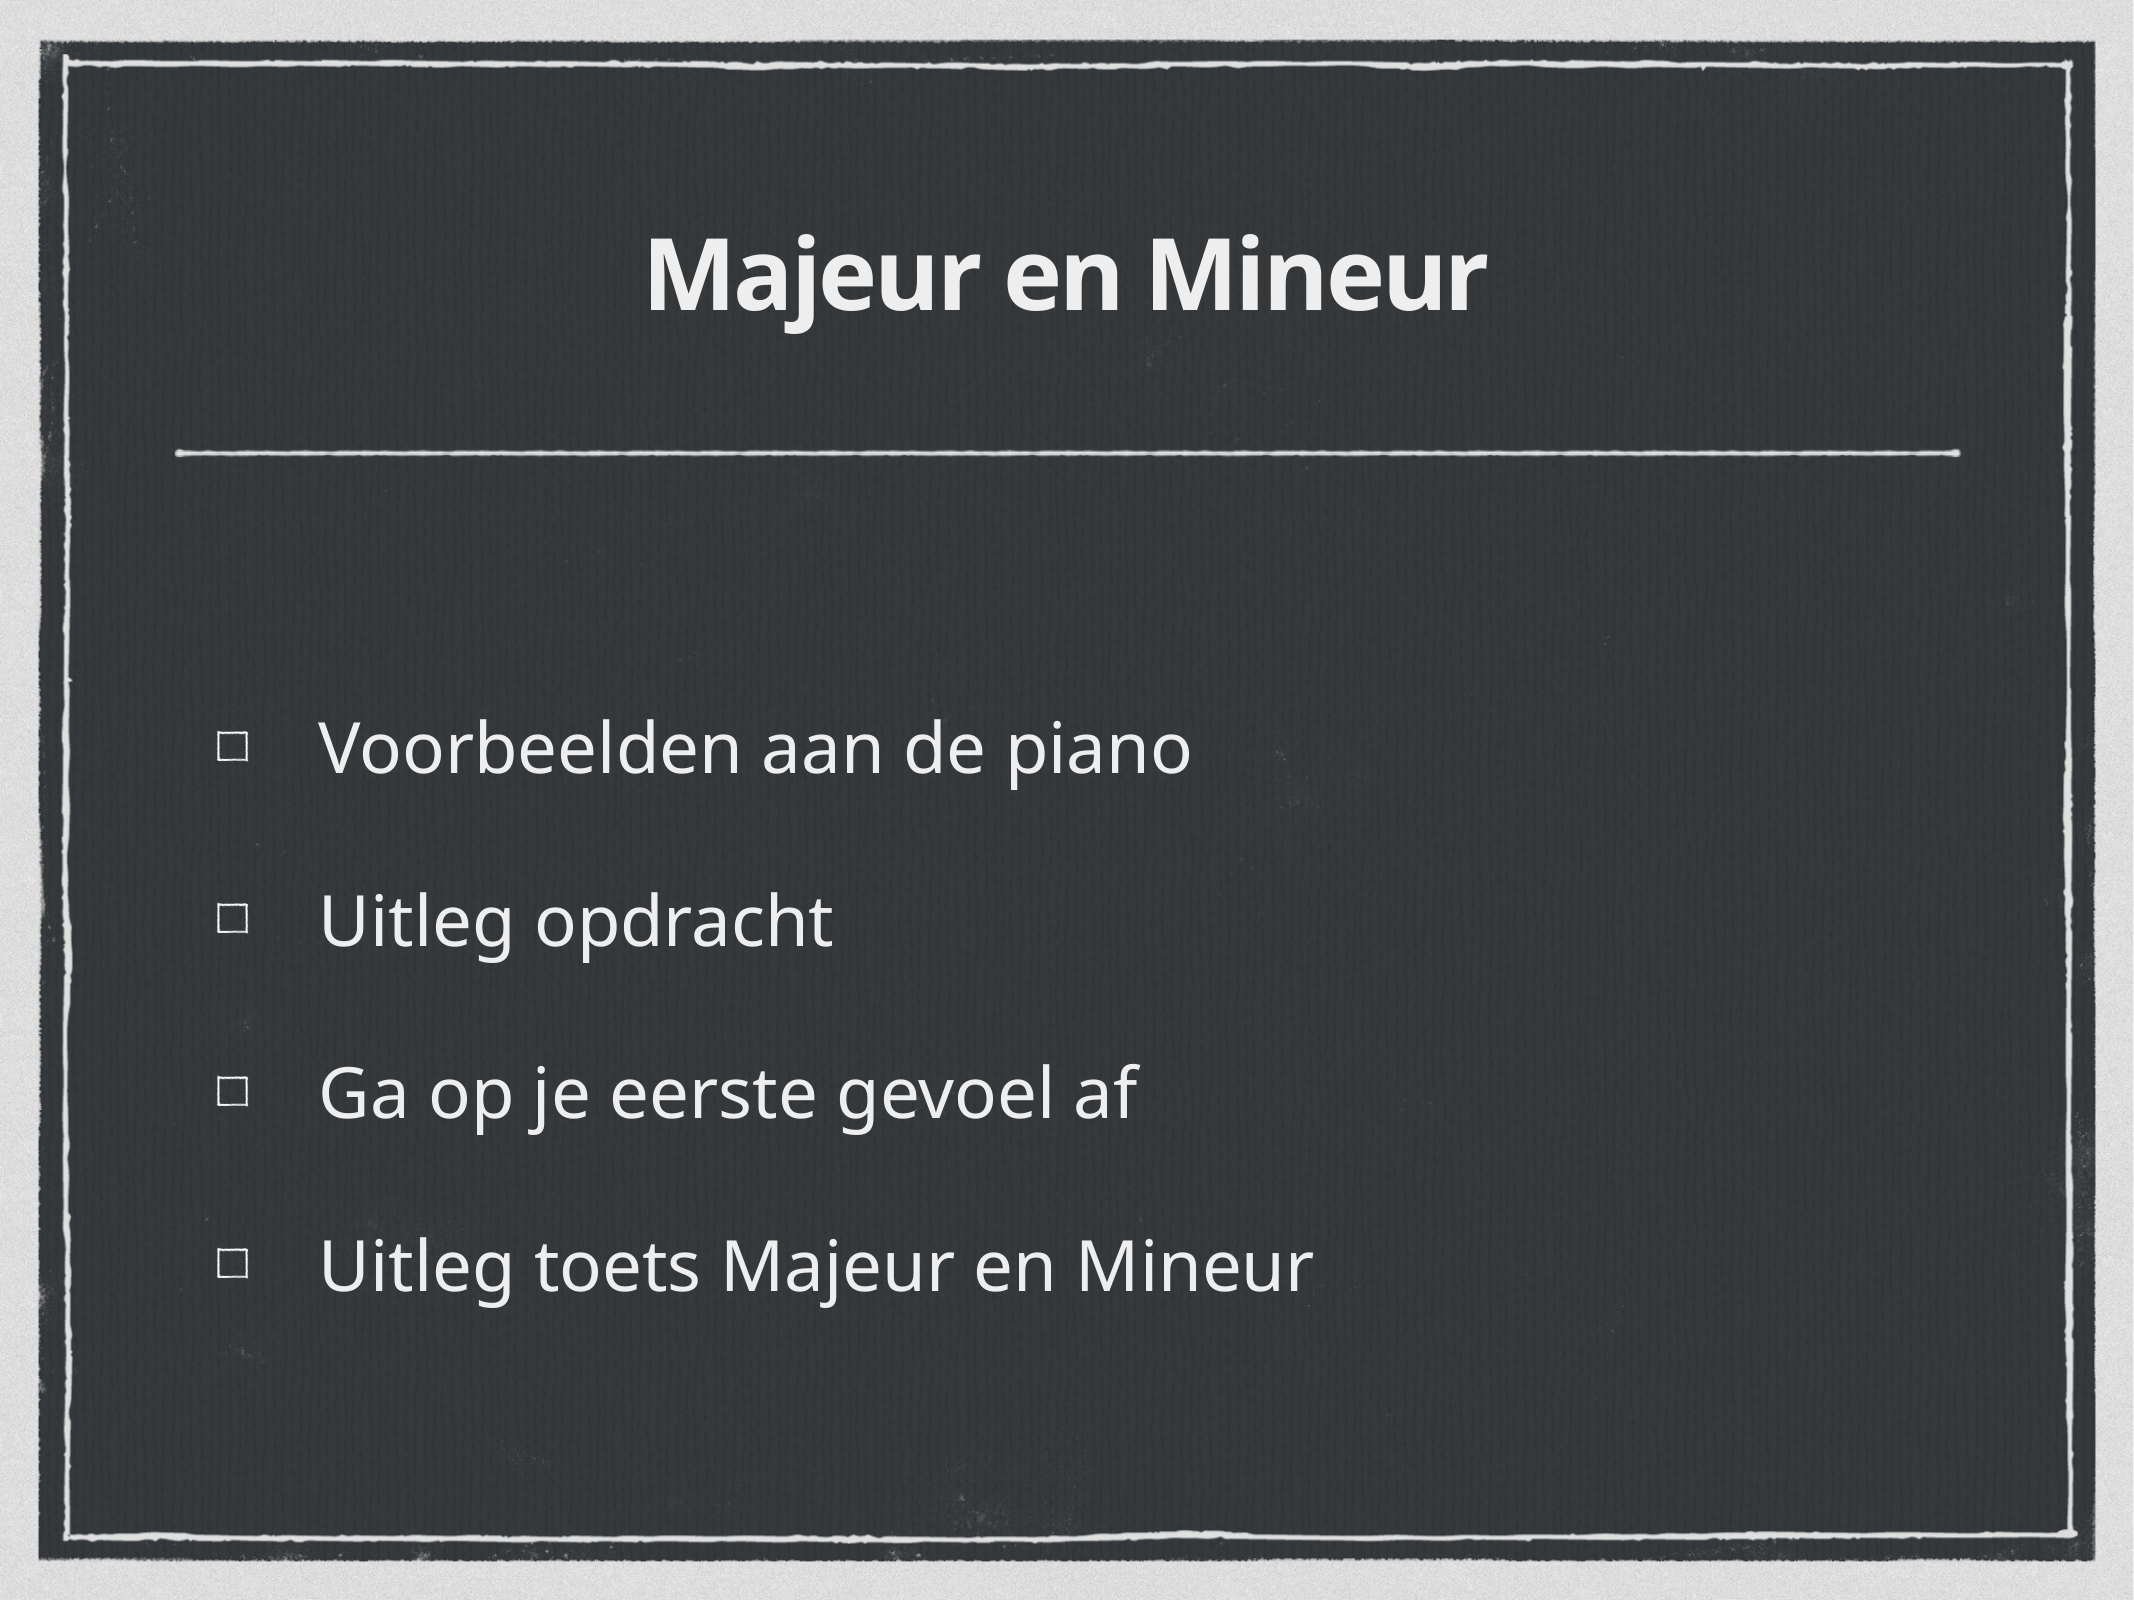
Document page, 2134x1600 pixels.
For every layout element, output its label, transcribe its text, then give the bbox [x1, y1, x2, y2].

list Voorbeelden aan de piano Uitleg opdracht Ga op je eerste gevoel af Uitleg toets Majeur en Mineur [207, 534, 1926, 1474]
picture [0, 0, 2134, 1600]
title Majeur en Mineur [207, 114, 1926, 428]
